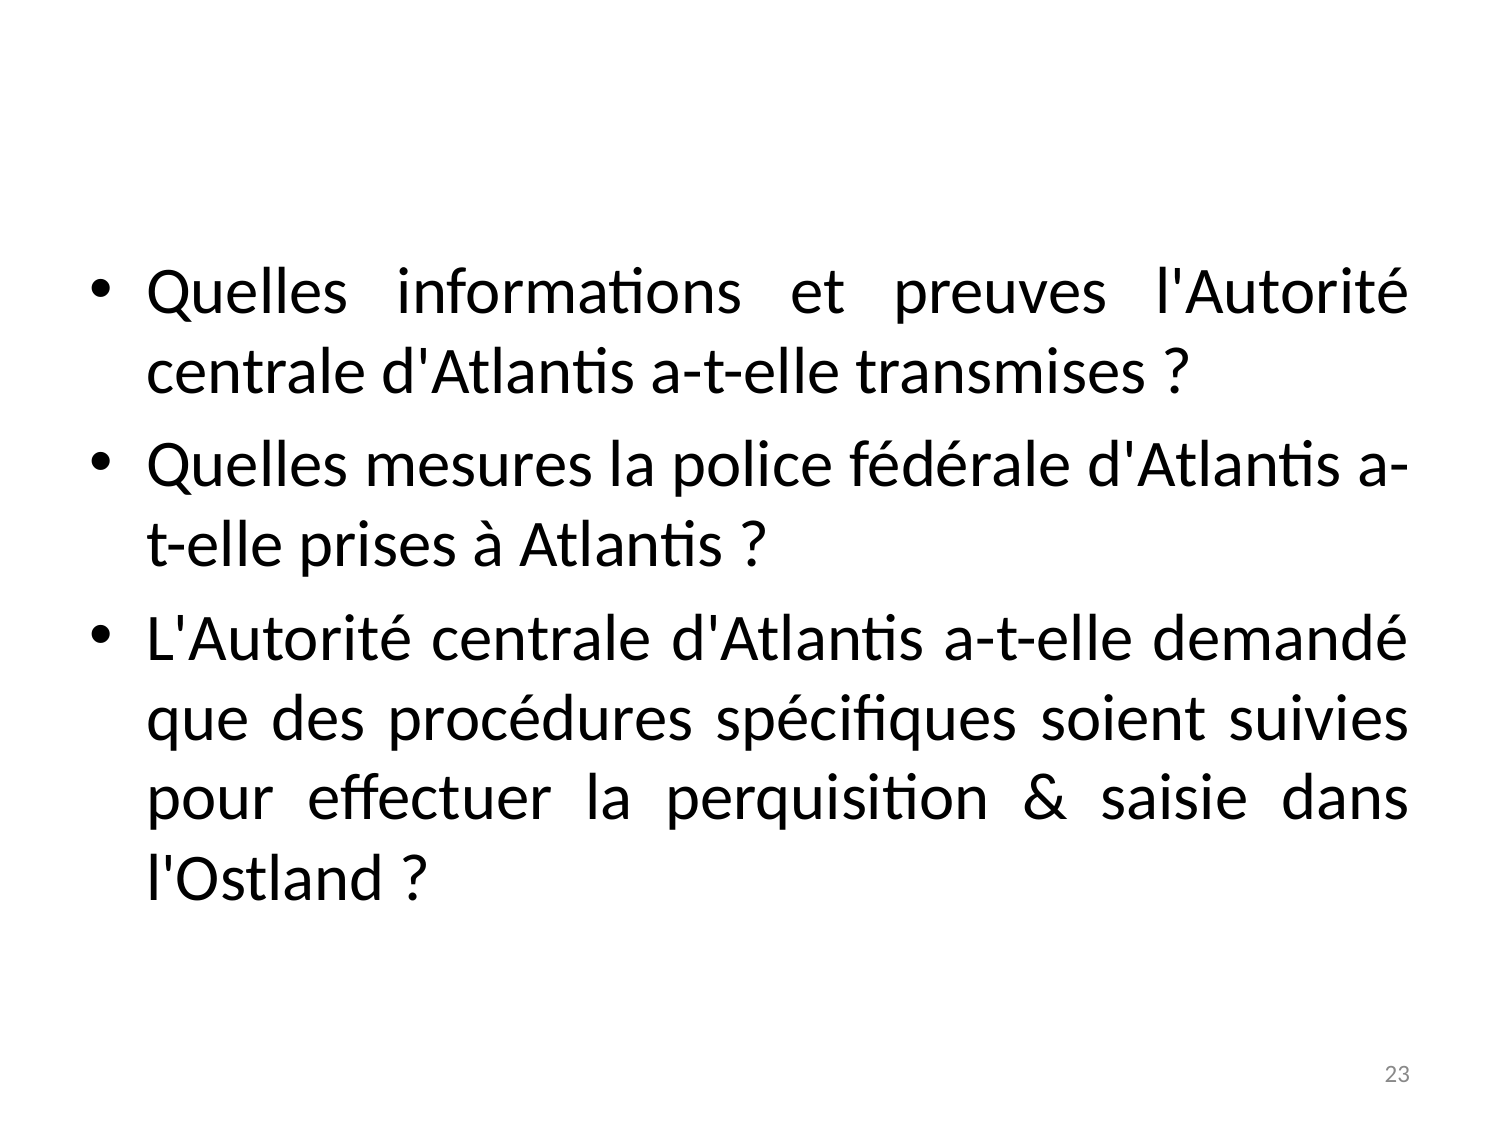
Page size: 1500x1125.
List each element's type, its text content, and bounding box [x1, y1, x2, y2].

text_box Quelles informations et preuves l'Autorité centrale d'Atlantis a-t-elle transmises ? Quelles mesures la police fédérale d'Atlantis a-t-elle prises à Atlantis ? L'Autorité centrale d'Atlantis a-t-elle demandé que des procédures spécifiques soient suivies pour effectuer la perquisition & saisie dans l'Ostland ? [74, 239, 1425, 1116]
slide_number 23 [1074, 1042, 1425, 1103]
